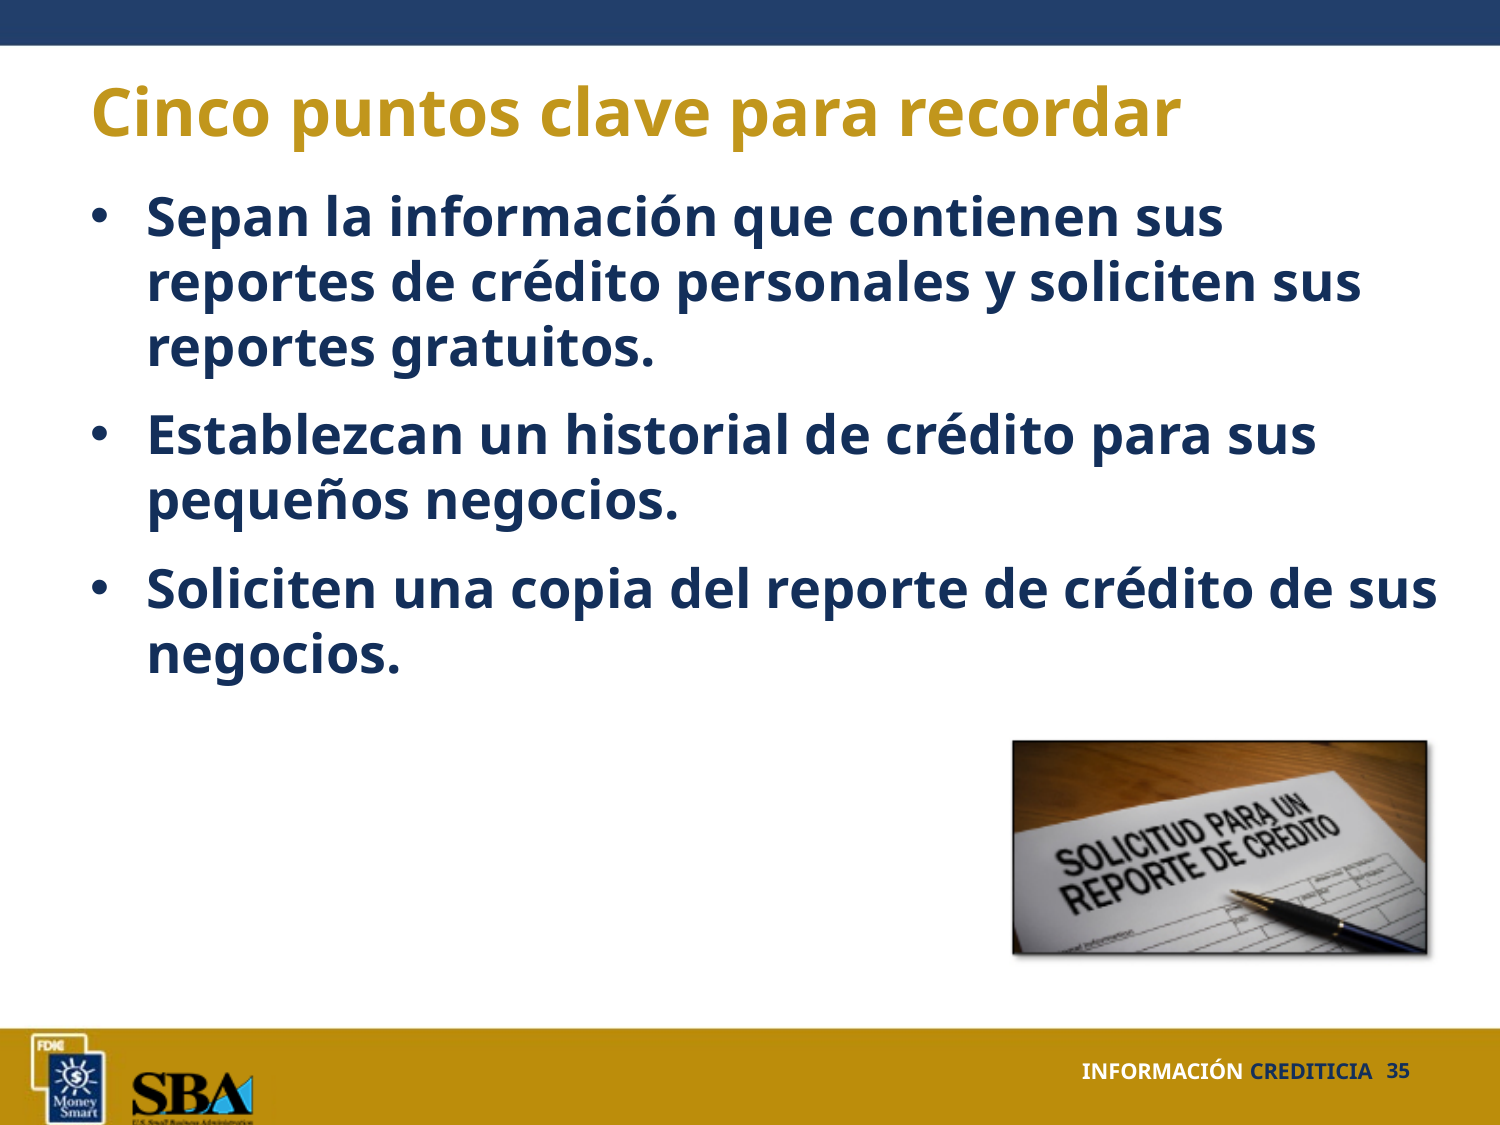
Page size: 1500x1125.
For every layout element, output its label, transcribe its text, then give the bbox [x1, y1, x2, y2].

picture [0, 0, 1500, 1125]
list Sepan la información que contienen sus reportes de crédito personales y soliciten sus reportes gratuitos. Establezcan un historial de crédito para sus pequeños negocios. Soliciten una copia del reporte de crédito de sus negocios. [74, 174, 1463, 876]
title Cinco puntos clave para recordar [74, 62, 1426, 163]
